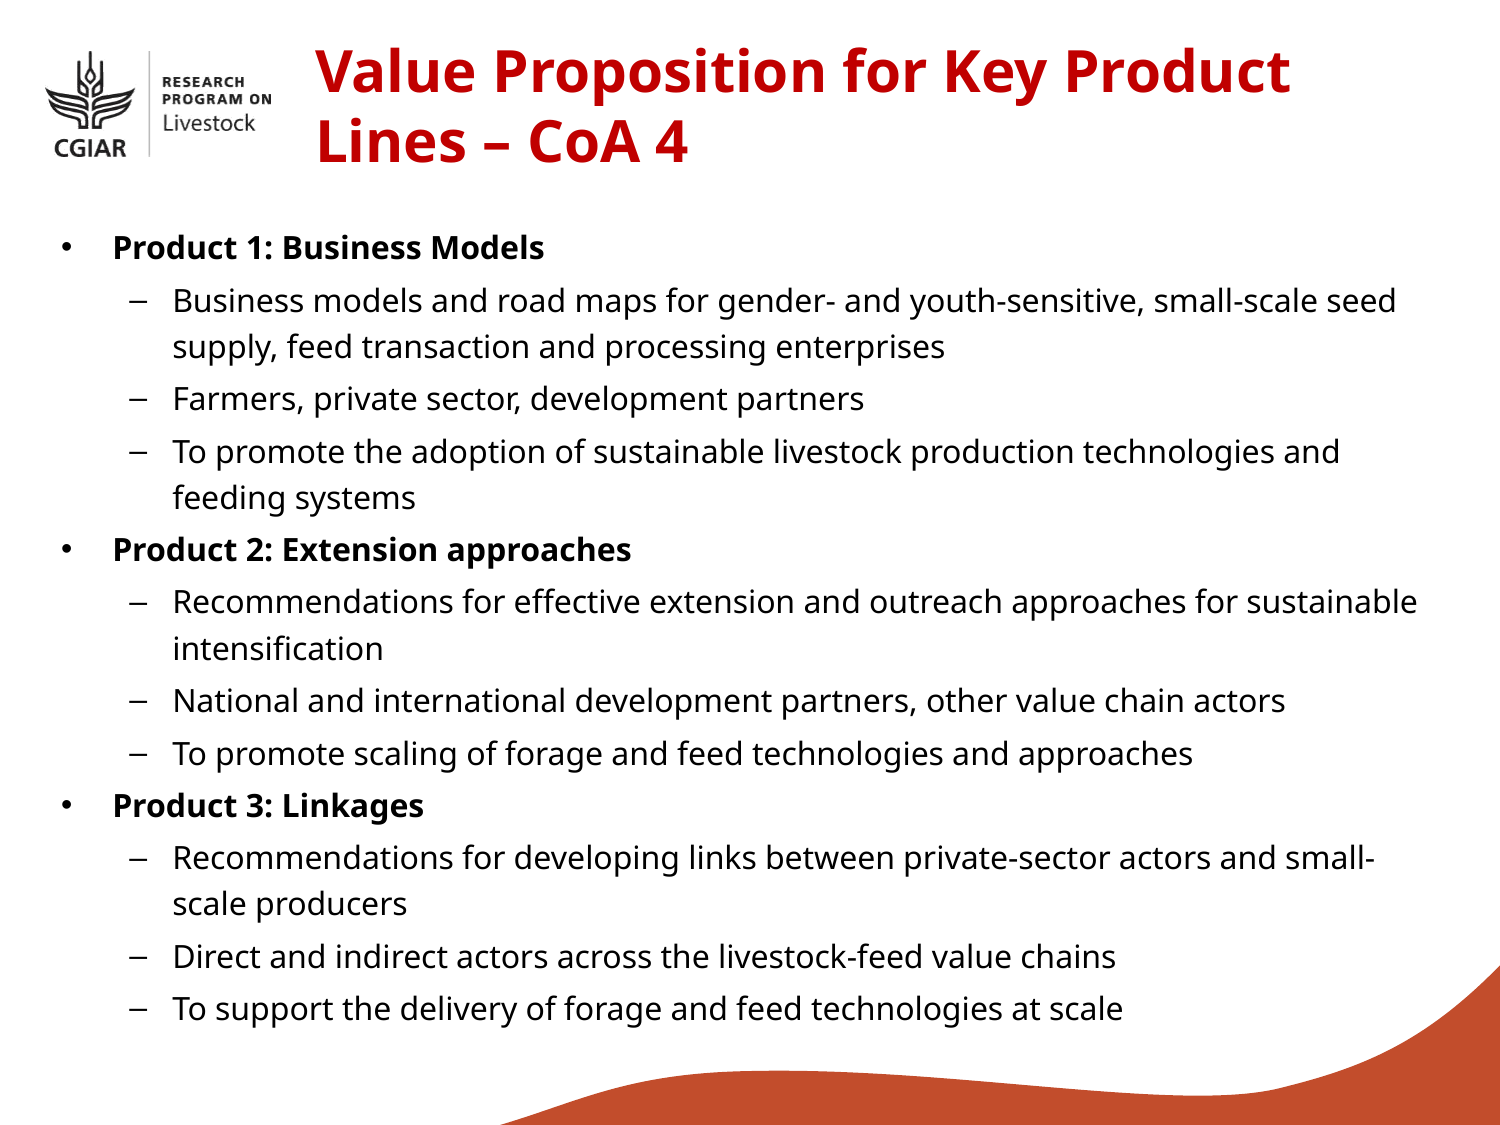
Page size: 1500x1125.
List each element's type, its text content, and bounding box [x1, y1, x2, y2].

list Value Proposition for Key Product Lines – CoA 4 [300, 33, 1463, 175]
picture [45, 51, 271, 157]
list Product 1: Business Models Business models and road maps for gender- and youth-sensitive, small-scale seed supply, feed transaction and processing enterprises Farmers, private sector, development partners To promote the adoption of sustainable livestock production technologies and feeding systems Product 2: Extension approaches Recommendations for effective extension and outreach approaches for sustainable intensification National and international development partners, other value chain actors To promote scaling of forage and feed technologies and approaches Product 3: Linkages Recommendations for developing links between private-sector actors and small-scale producers Direct and indirect actors across the livestock-feed value chains To support the delivery of forage and feed technologies at scale [45, 212, 1463, 1038]
